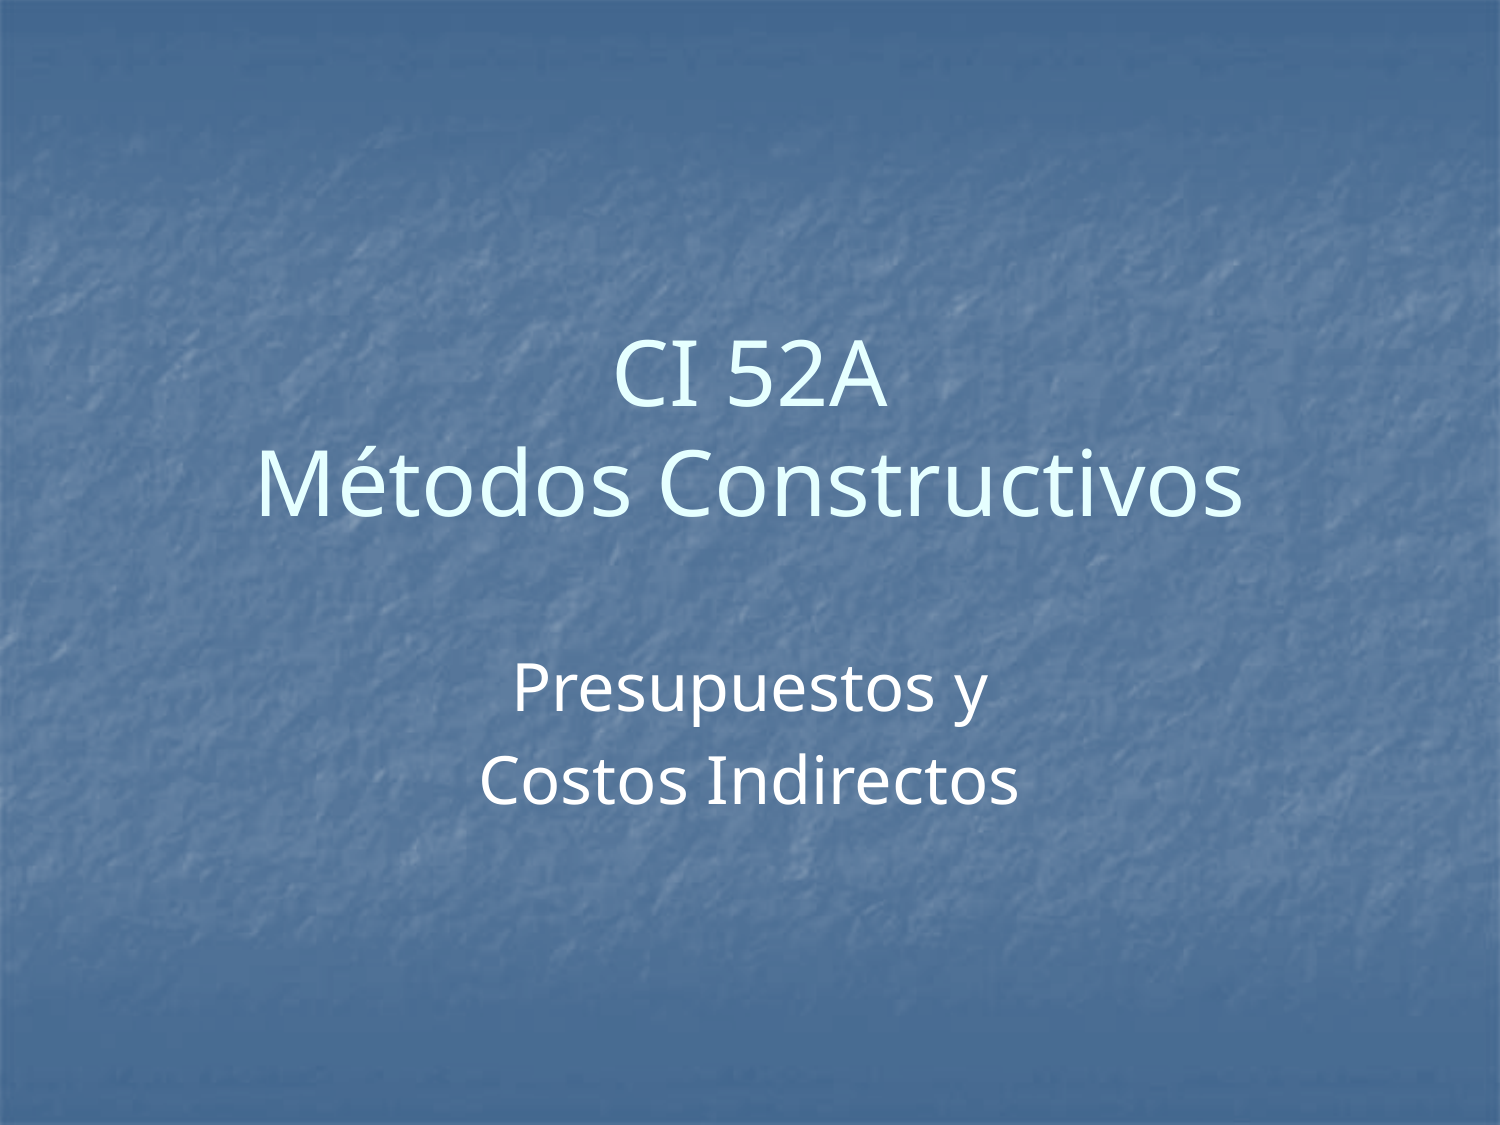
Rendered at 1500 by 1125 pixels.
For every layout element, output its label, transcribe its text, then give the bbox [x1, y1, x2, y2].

title CI 52A Métodos Constructivos [112, 274, 1388, 576]
subtitle Presupuestos y Costos Indirectos [224, 637, 1276, 926]
